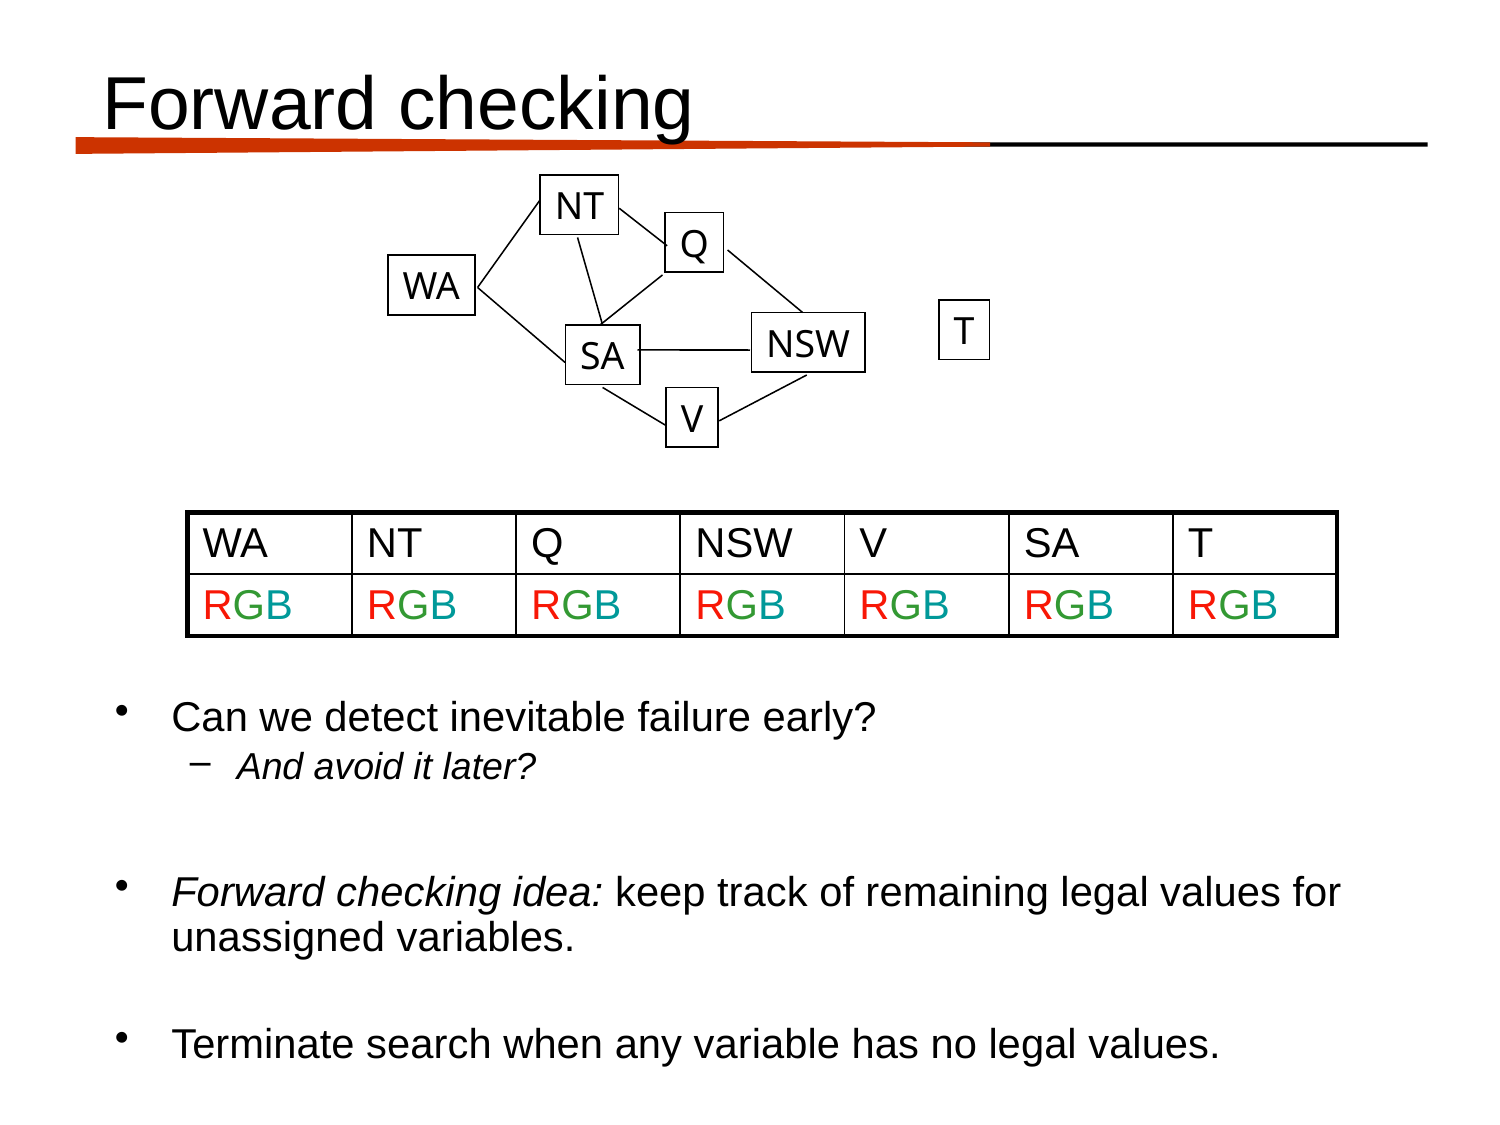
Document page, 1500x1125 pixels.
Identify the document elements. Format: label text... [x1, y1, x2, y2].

table_cell RGB [1174, 575, 1335, 634]
table_header SA [1010, 515, 1172, 573]
list Can we detect inevitable failure early? And avoid it later? Forward checking idea: keep track of remaining legal values for unassigned variables. Terminate search when any variable has no legal values. [99, 687, 1388, 1088]
table_header Q [517, 515, 679, 573]
table_cell RGB [681, 575, 844, 634]
table_header NT [353, 515, 515, 573]
table_header V [845, 515, 1008, 573]
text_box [387, 174, 992, 450]
table_cell RGB [190, 575, 351, 634]
table_header NSW [681, 515, 844, 573]
table_cell RGB [353, 575, 515, 634]
table_cell RGB [1010, 575, 1172, 634]
table_header WA [190, 515, 351, 573]
title Forward checking [87, 49, 1363, 151]
table_cell RGB [517, 575, 679, 634]
table_cell RGB [845, 575, 1008, 634]
table_header T [1174, 515, 1335, 573]
